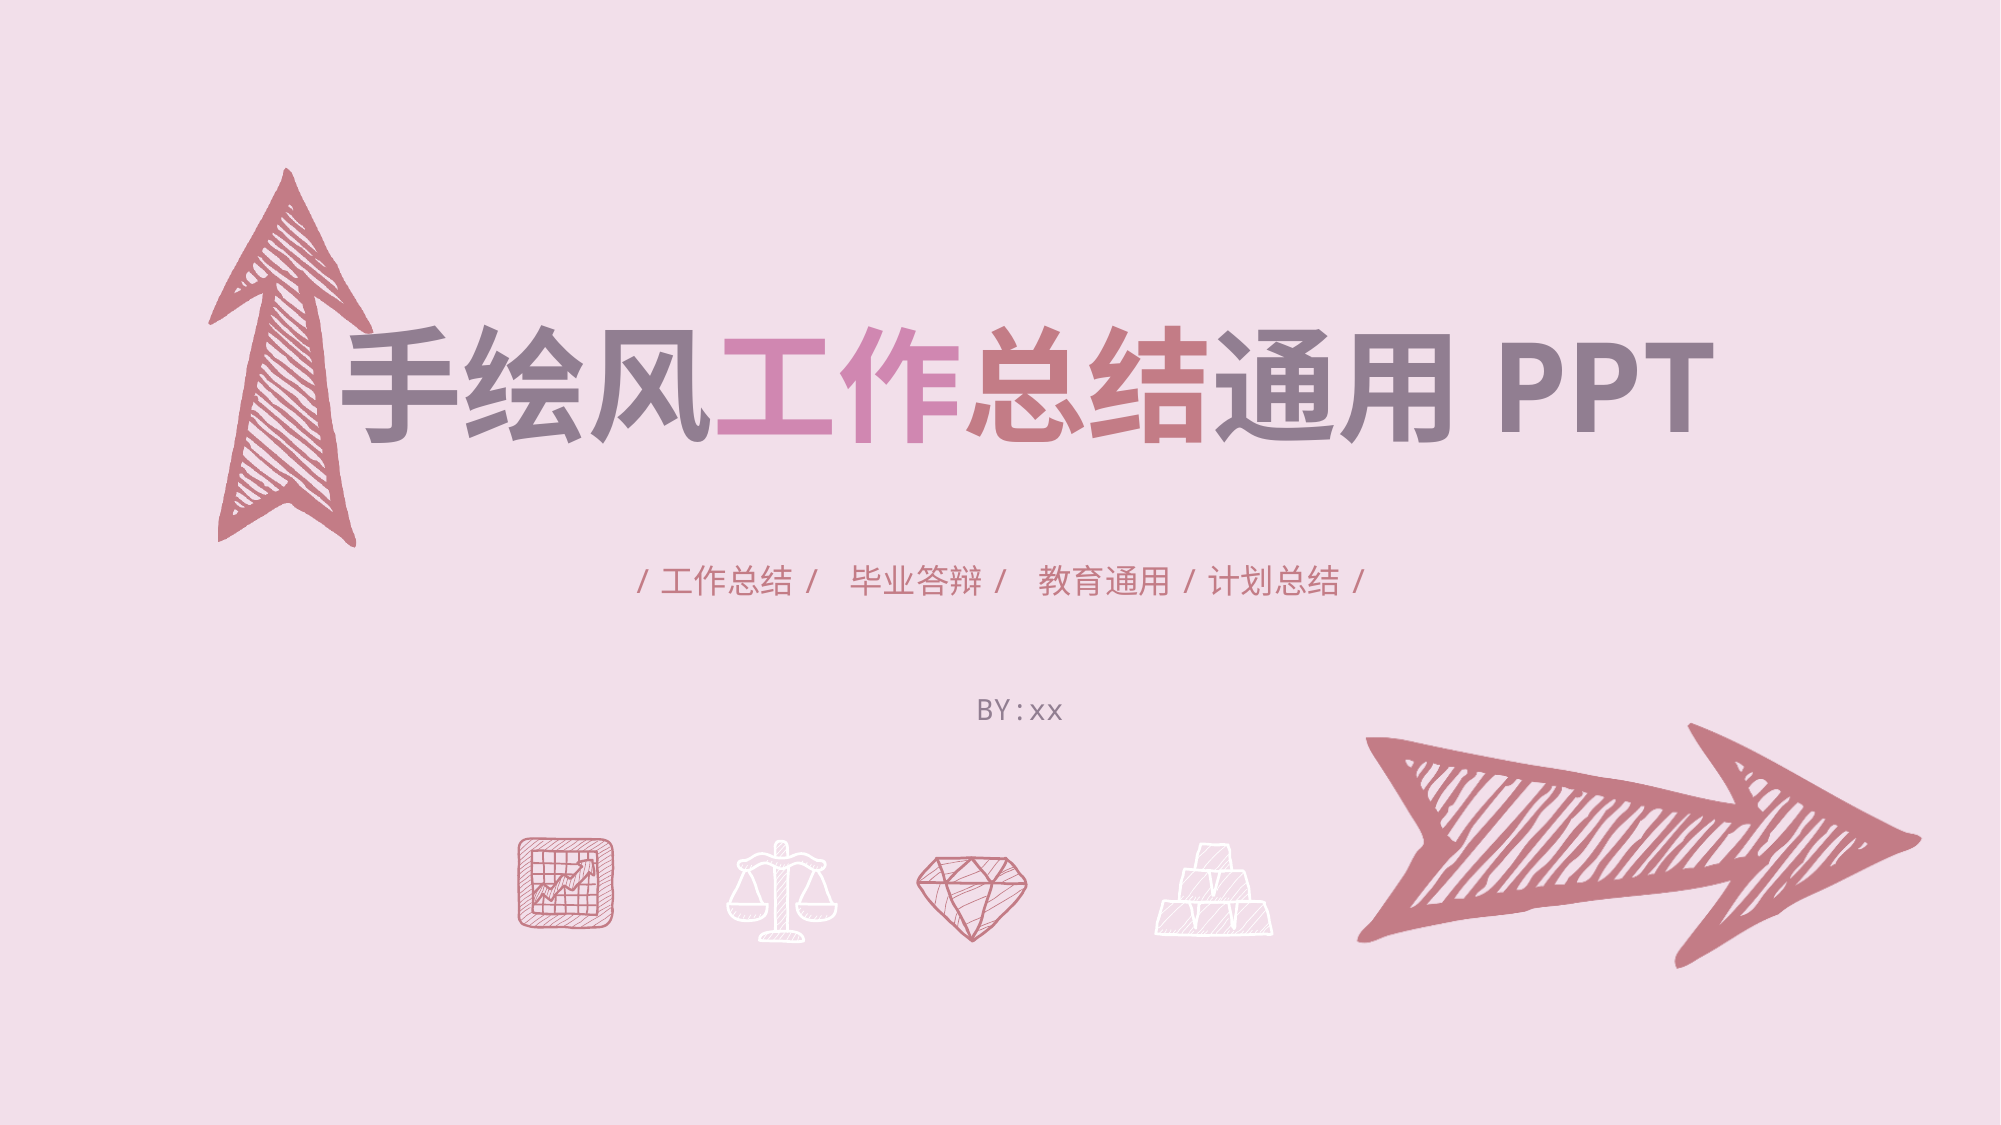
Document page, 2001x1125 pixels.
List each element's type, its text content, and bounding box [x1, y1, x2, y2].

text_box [1154, 842, 1274, 938]
text_box /工作总结/ 毕业答辩/ 教育通用/计划总结/ [541, 533, 1299, 608]
text_box BY:xx [452, 666, 1299, 734]
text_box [517, 837, 615, 930]
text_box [725, 839, 838, 944]
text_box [916, 856, 1028, 943]
picture [1304, 509, 1976, 1125]
picture [63, 131, 516, 583]
text_box 手绘风工作总结通用PPT [520, 300, 1735, 465]
